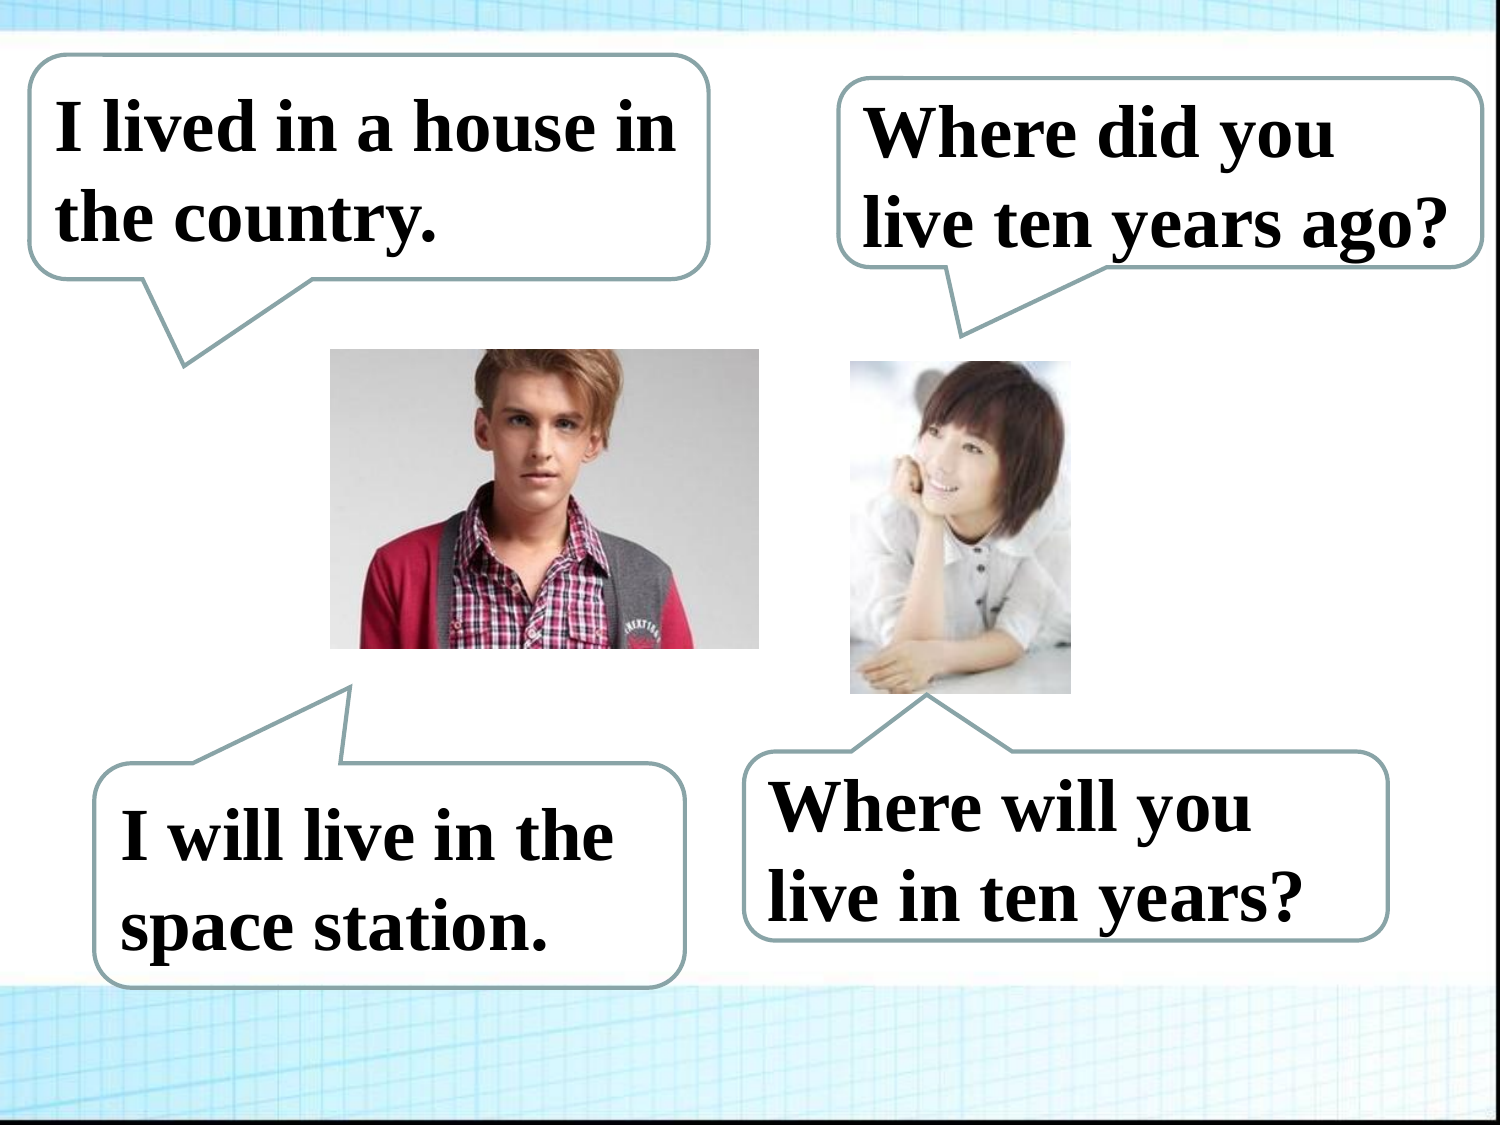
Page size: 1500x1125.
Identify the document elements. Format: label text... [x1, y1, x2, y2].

picture [0, 0, 1500, 1125]
text_box Where will you live in ten years? [743, 702, 1388, 941]
text_box I lived in a house in the country. [29, 54, 709, 367]
text_box I will live in the space station. [94, 687, 685, 988]
text_box Where did you live ten years ago? [838, 78, 1483, 337]
